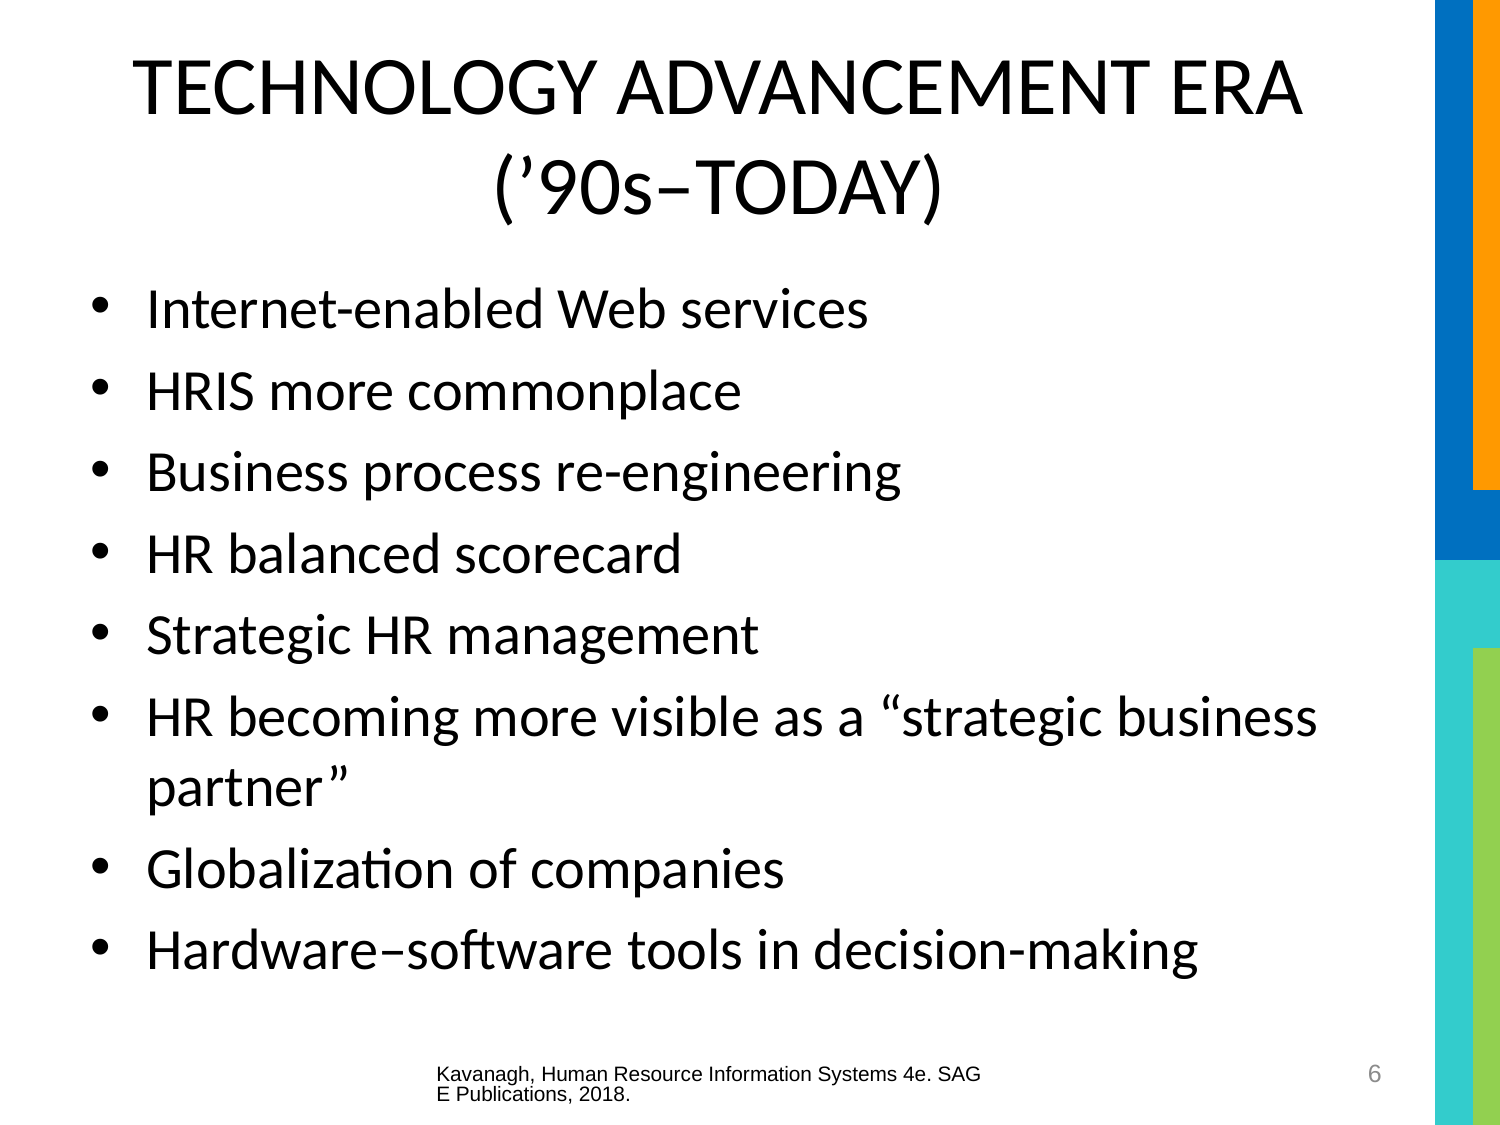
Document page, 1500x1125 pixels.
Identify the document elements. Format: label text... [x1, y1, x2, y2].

title TECHNOLOGY ADVANCEMENT ERA (’90s–TODAY) [37, 37, 1400, 225]
footer Kavanagh, Human Resource Information Systems 4e. SAGE Publications, 2018. [421, 1042, 1004, 1103]
list Internet-enabled Web services HRIS more commonplace Business process re-engineering HR balanced scorecard Strategic HR management HR becoming more visible as a “strategic business partner” Globalization of companies Hardware–software tools in decision-making [75, 262, 1425, 1005]
slide_number 6 [1059, 1042, 1397, 1103]
